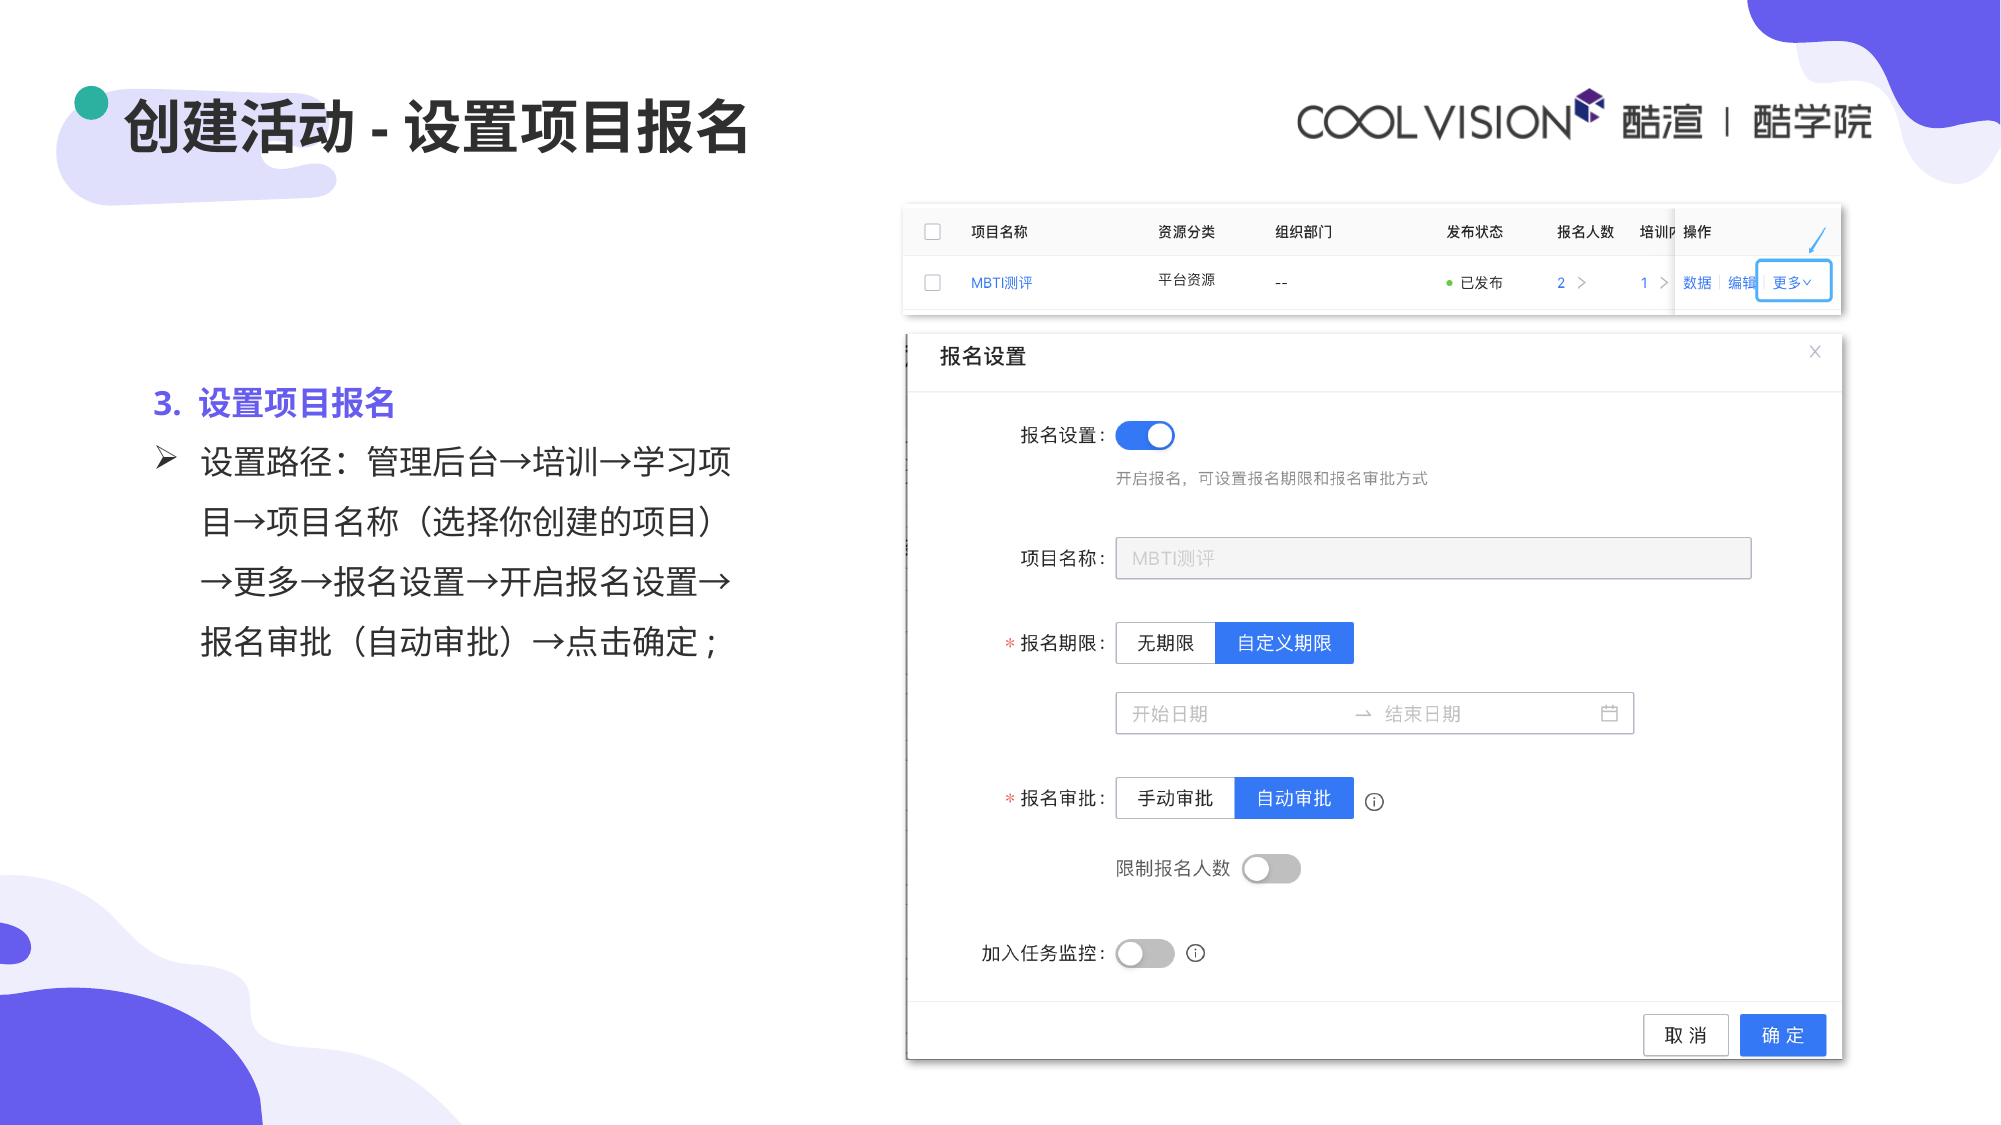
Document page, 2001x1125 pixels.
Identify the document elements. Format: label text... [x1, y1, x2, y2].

picture [905, 334, 1843, 1060]
picture [903, 204, 1841, 315]
text_box 3. 设置项目报名 设置路径：管理后台→培训→学习项目→项目名称（选择你创建的项目）→更多→报名设置→开启报名设置→报名审批（自动审批）→点击确定; [138, 334, 749, 669]
title 创建活动-设置项目报名 [108, 0, 1890, 169]
slide_number [1805, 1036, 1881, 1073]
